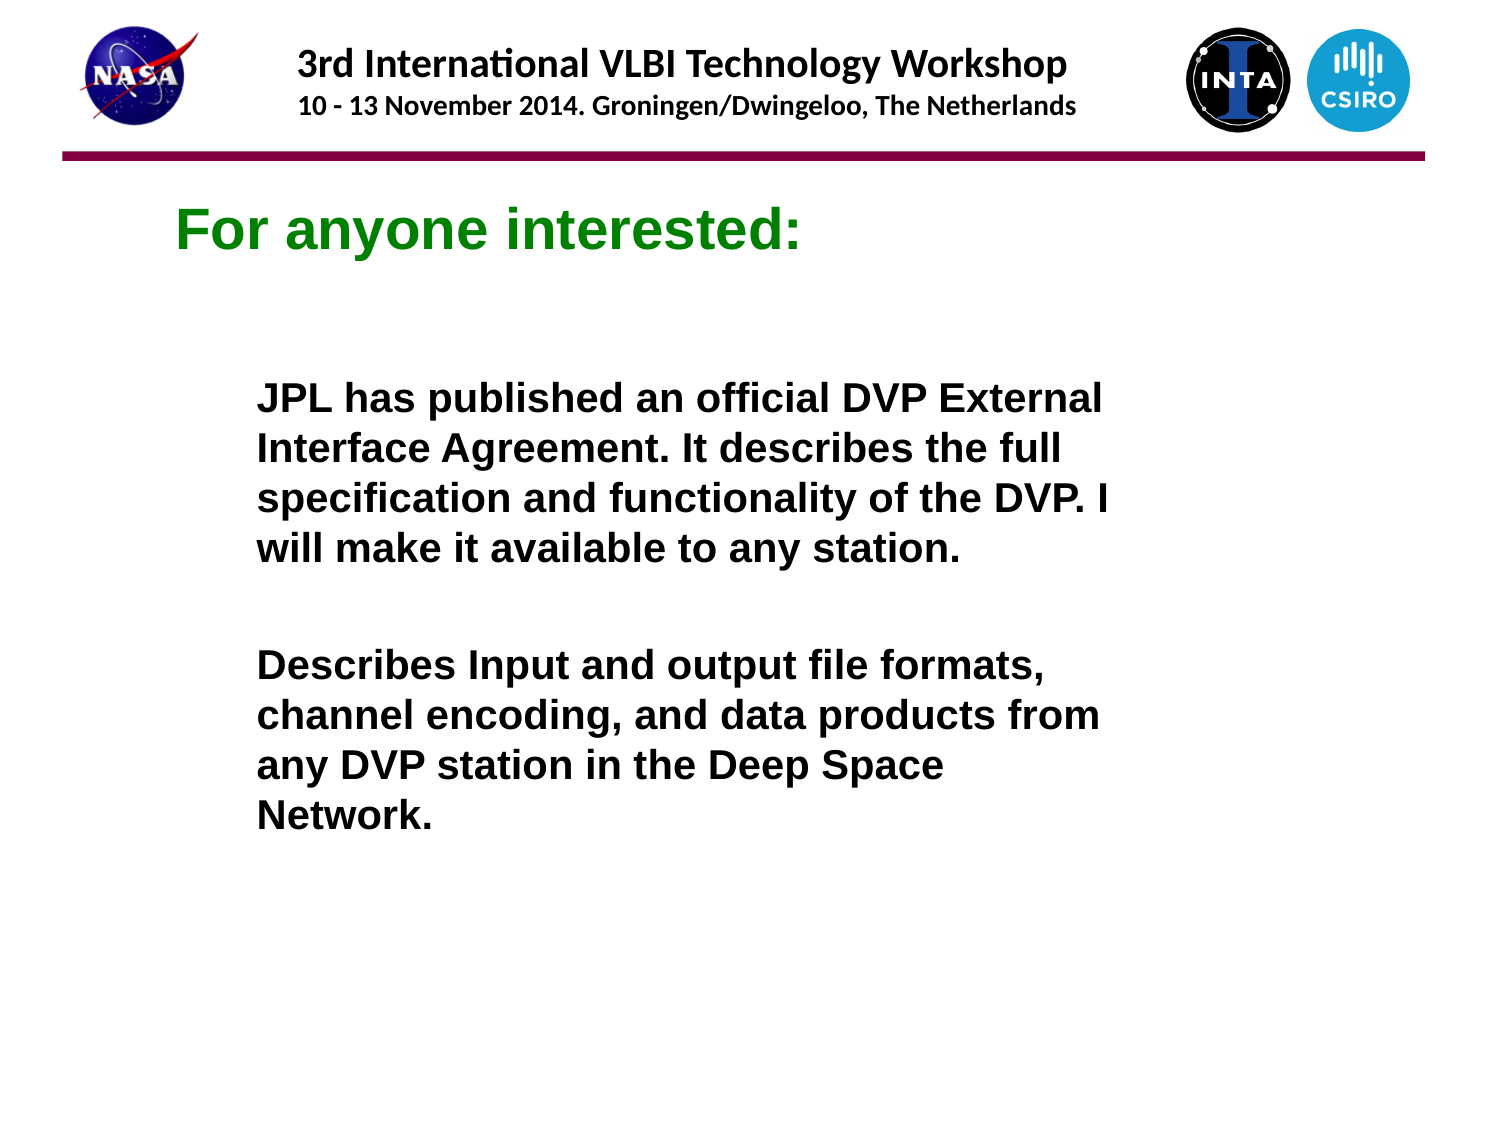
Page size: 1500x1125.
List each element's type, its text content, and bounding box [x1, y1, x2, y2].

text_box For anyone interested: [160, 184, 819, 269]
picture [75, 25, 203, 127]
picture [1144, 22, 1410, 137]
list JPL has published an official DVP External Interface Agreement. It describes the full specification and functionality of the DVP. I will make it available to any station. Describes Input and output file formats, channel encoding, and data products from any DVP station in the Deep Space Network. [241, 363, 1146, 640]
